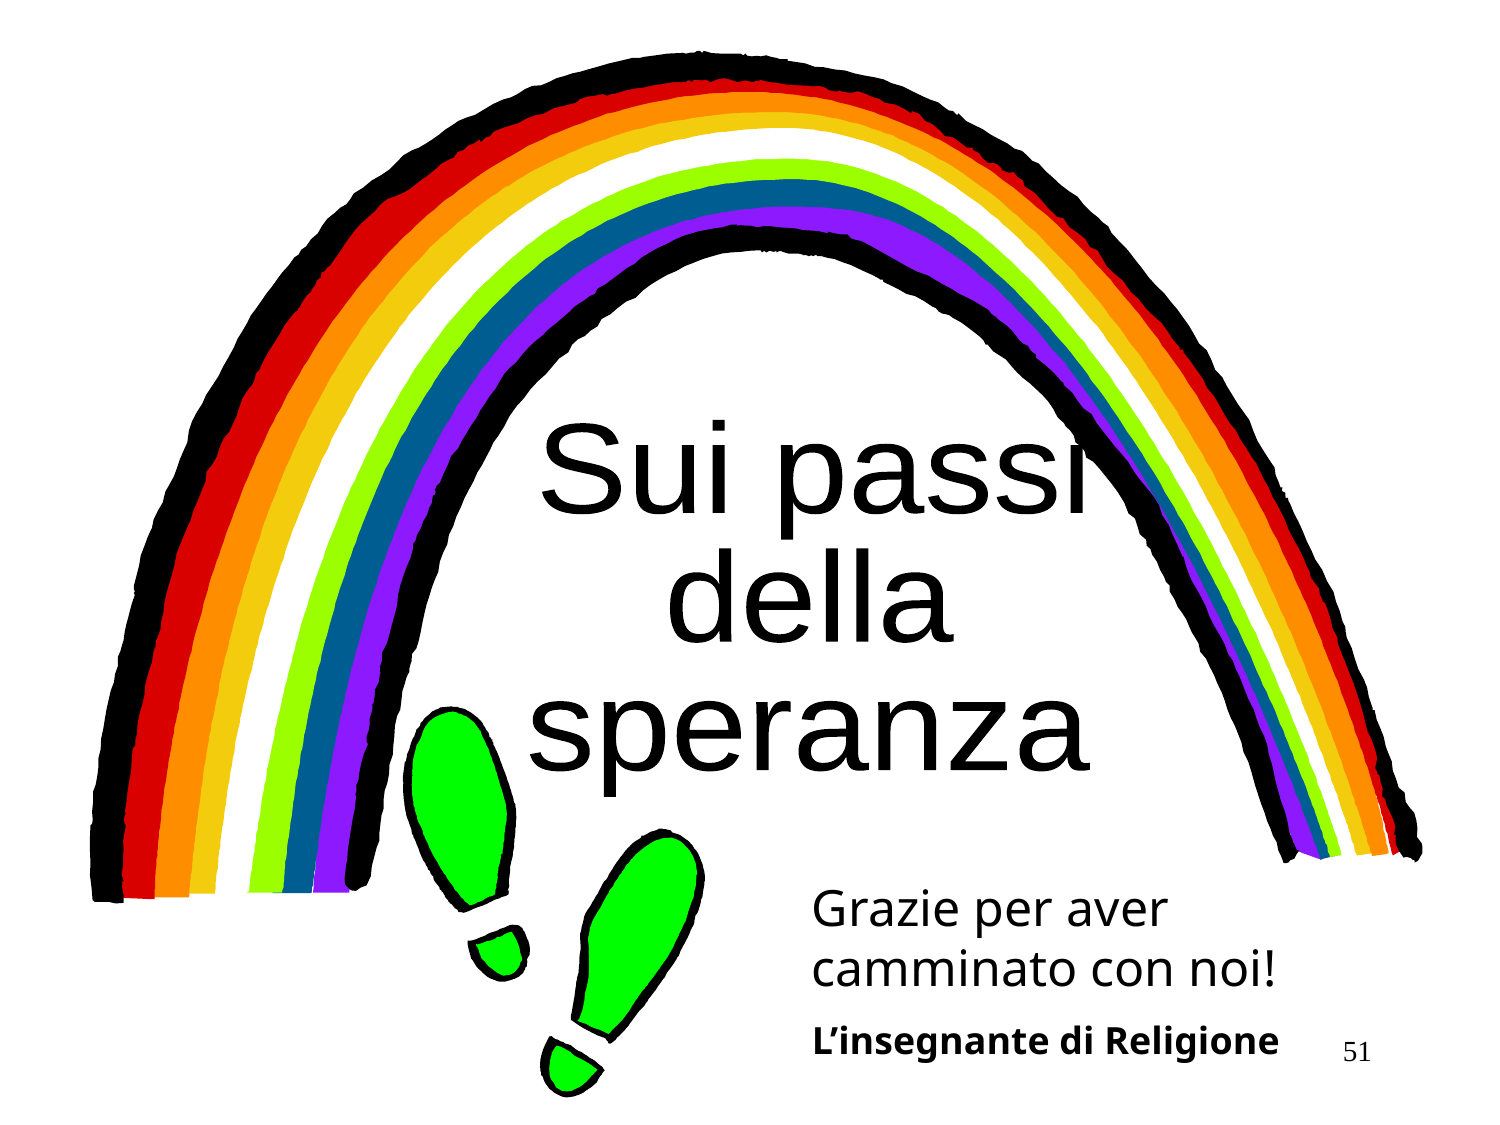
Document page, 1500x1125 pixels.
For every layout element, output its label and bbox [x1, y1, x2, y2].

text_box [76, 42, 1436, 1102]
